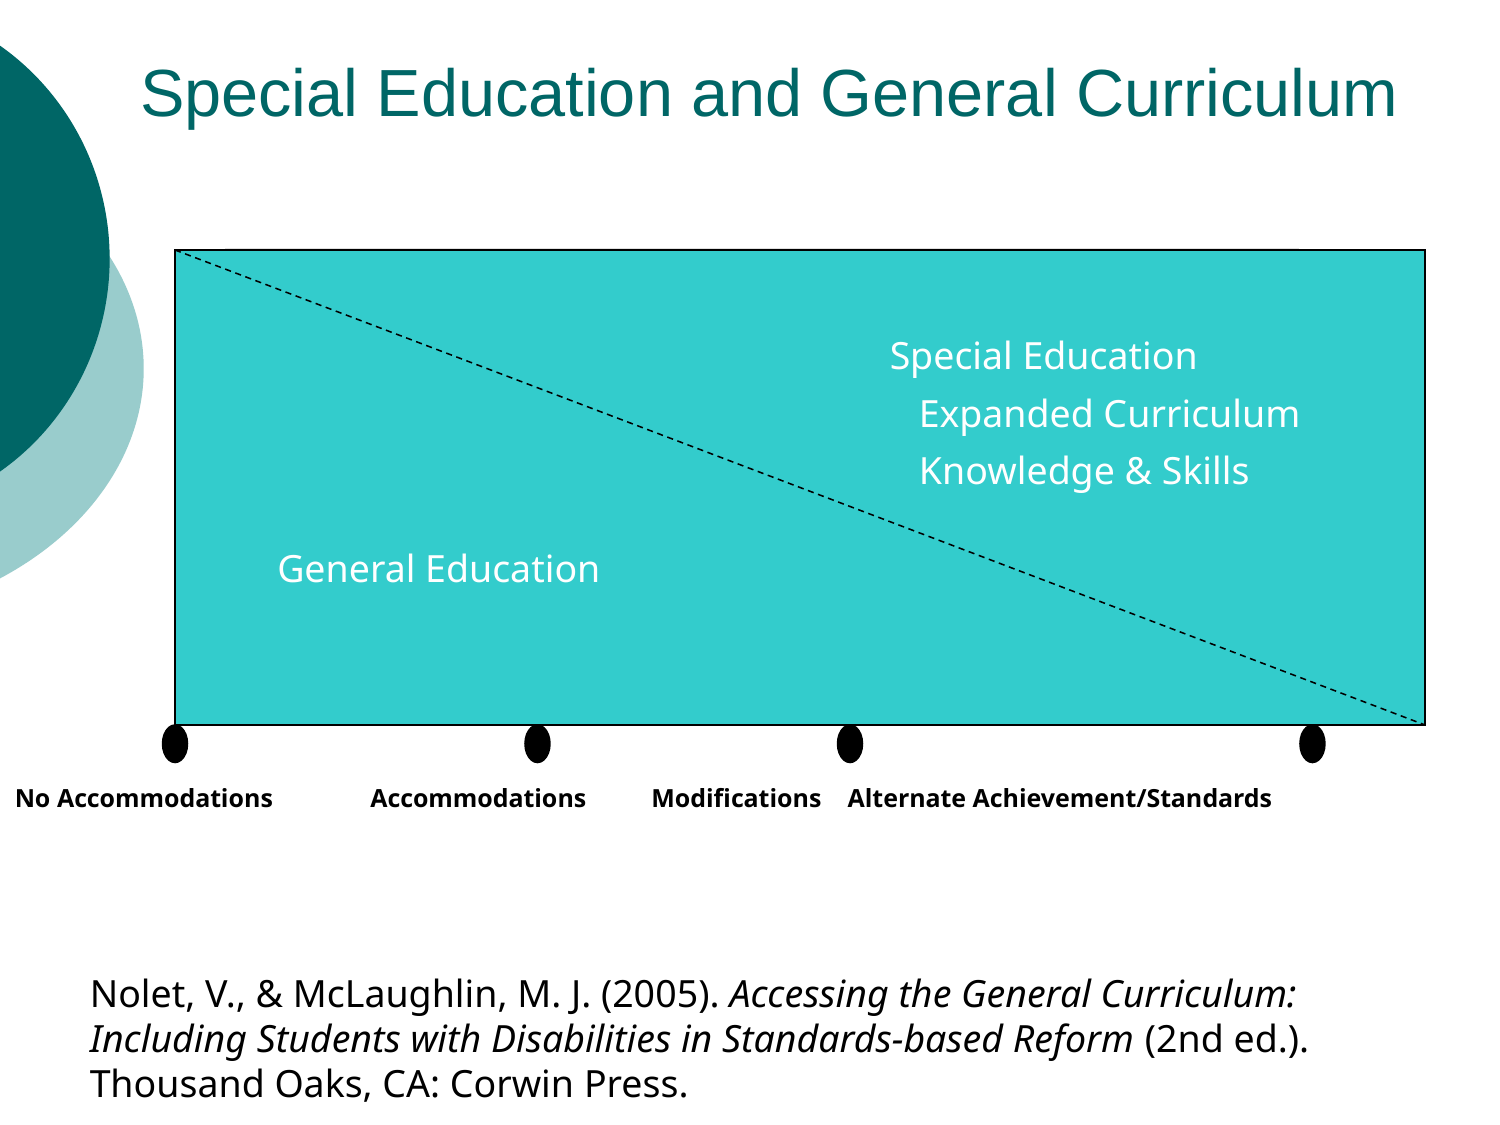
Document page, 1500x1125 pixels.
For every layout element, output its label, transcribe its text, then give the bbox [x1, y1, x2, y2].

text_box General Education [262, 537, 675, 598]
text_box Nolet, V., & McLaughlin, M. J. (2005). Accessing the General Curriculum: Including Students with Disabilities in Standards-based Reform (2nd ed.). Thousand Oaks, CA: Corwin Press. [74, 962, 1438, 1113]
text_box [162, 725, 188, 763]
text_box No Accommodations Accommodations Modifications Alternate Achievement/Standards [0, 762, 1500, 823]
text_box [1299, 725, 1325, 763]
text_box [837, 725, 863, 763]
text_box Special Education Expanded Curriculum Knowledge & Skills [874, 324, 1388, 500]
text_box [525, 725, 550, 763]
title Special Education and General Curriculum [124, 49, 1463, 138]
text_box [174, 249, 1425, 725]
